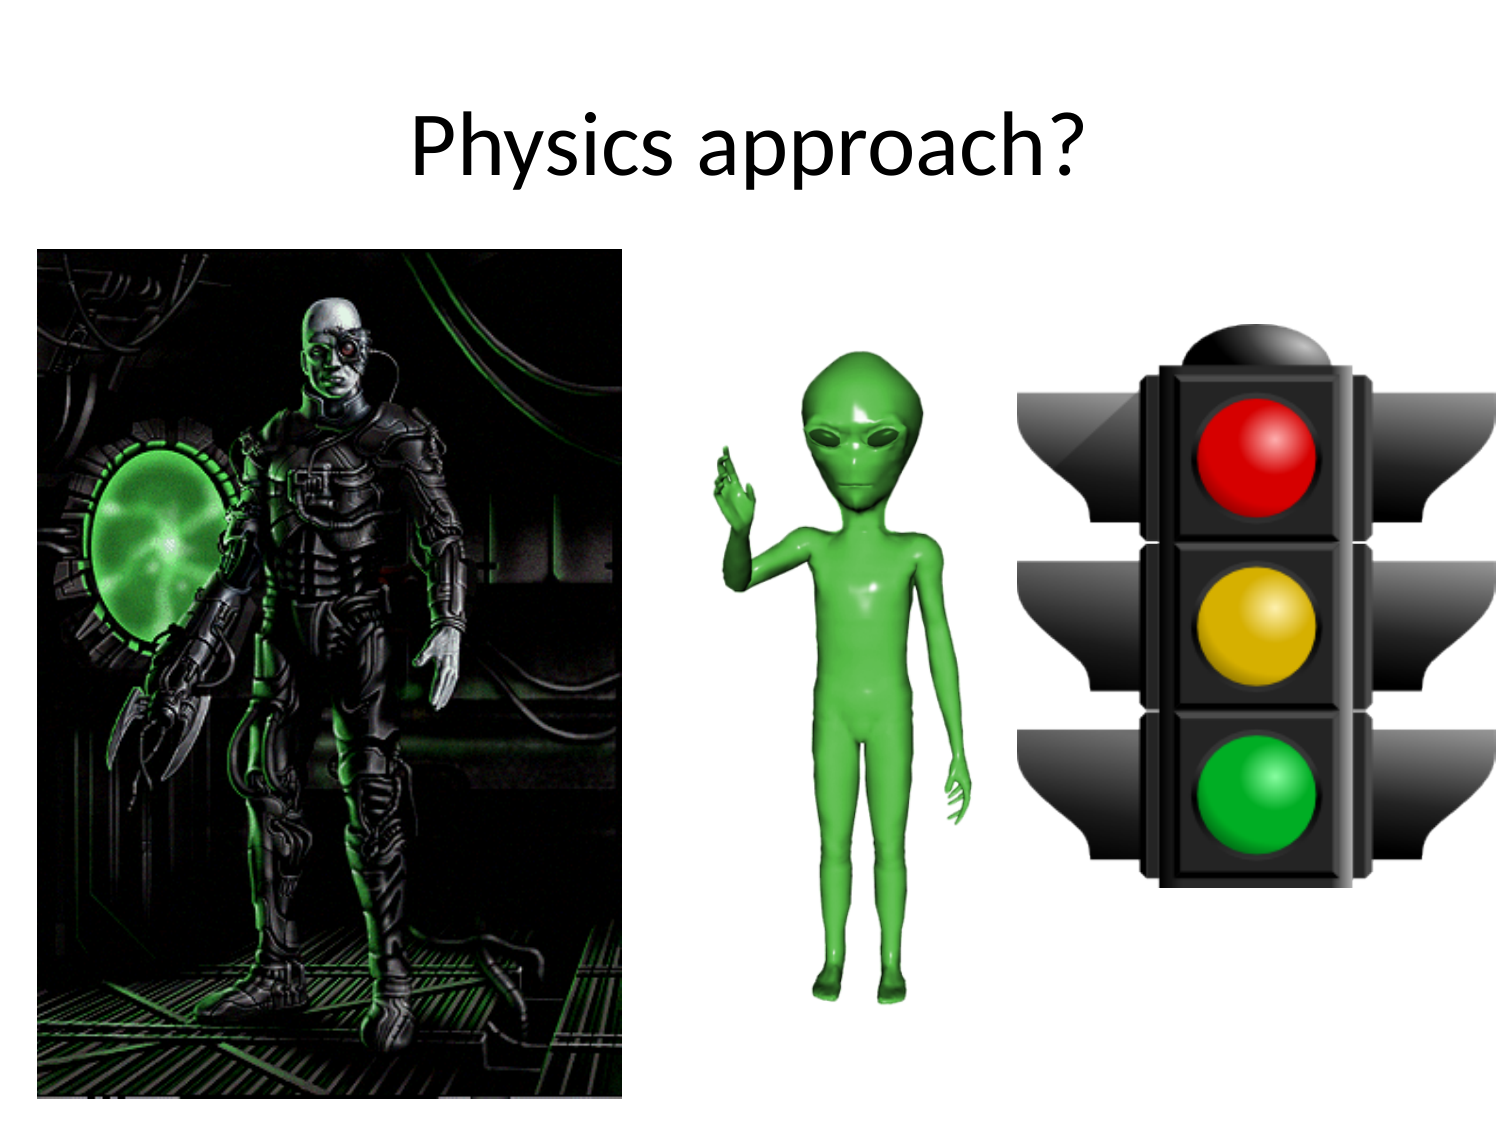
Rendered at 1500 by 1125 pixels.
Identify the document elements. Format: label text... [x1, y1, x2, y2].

title Physics approach? [75, 45, 1425, 233]
picture [37, 249, 1496, 1099]
